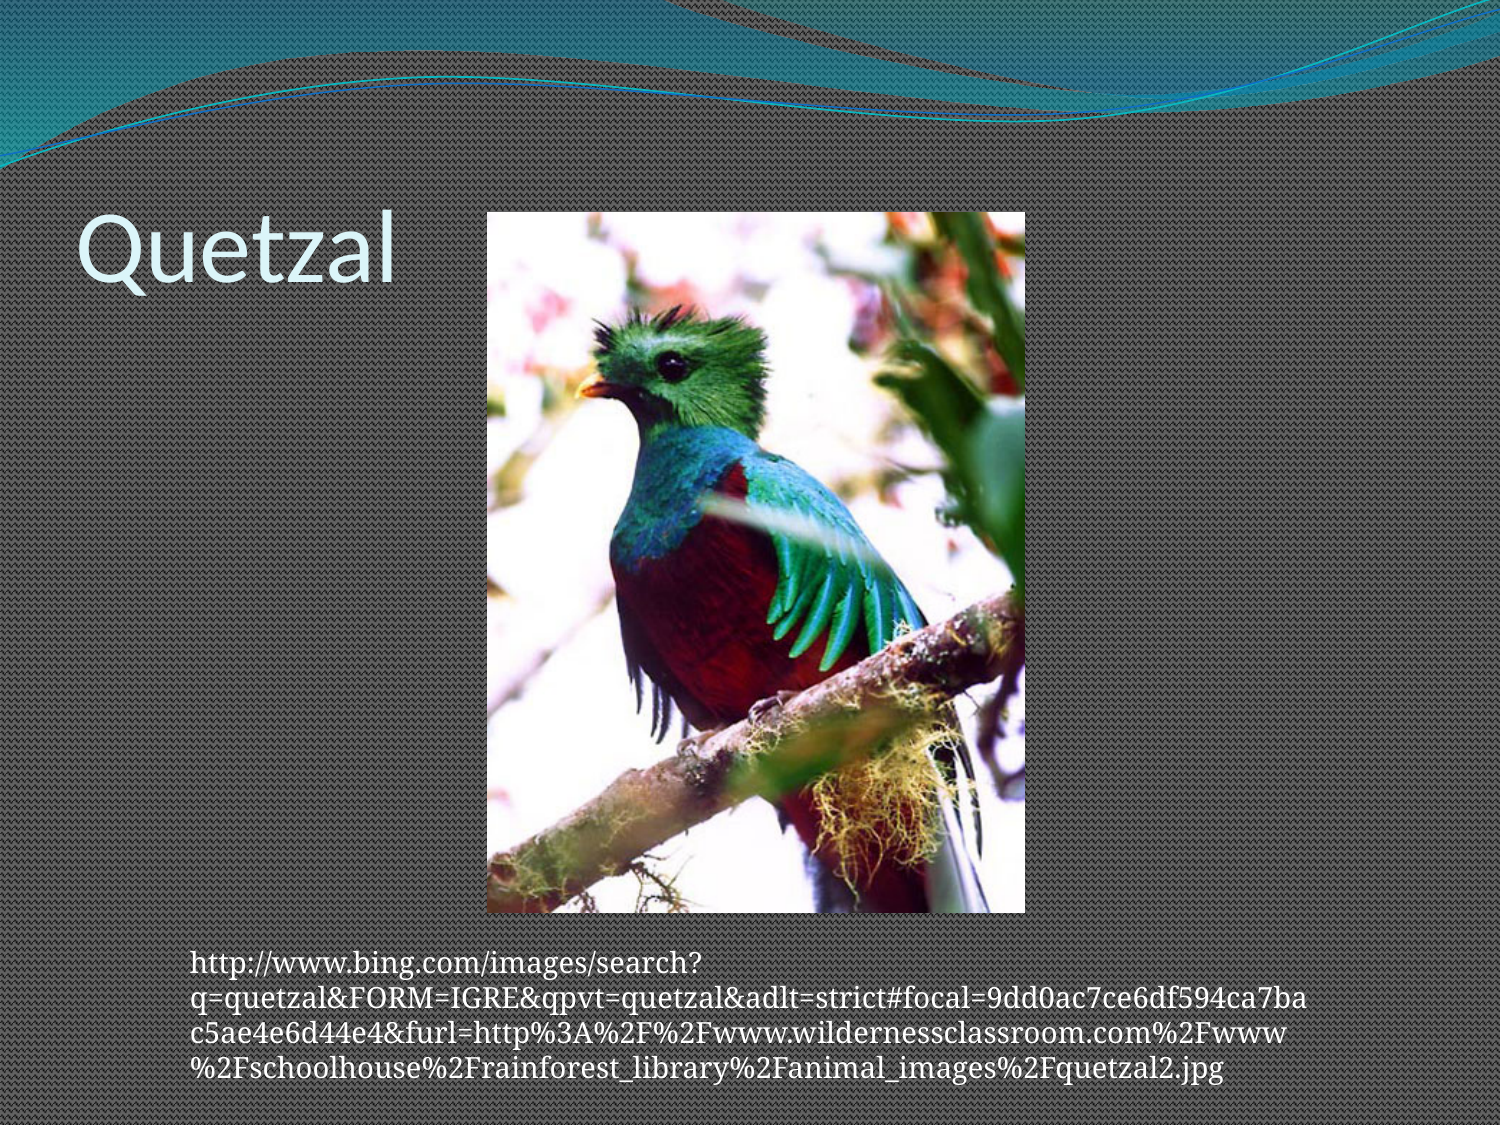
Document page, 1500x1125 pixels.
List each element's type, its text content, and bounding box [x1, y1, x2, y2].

text_box http://www.bing.com/images/search?q=quetzal&FORM=IGRE&qpvt=quetzal&adlt=strict#focal=9dd0ac7ce6df594ca7bac5ae4e6d44e4&furl=http%3A%2F%2Fwww.wildernessclassroom.com%2Fwww%2Fschoolhouse%2Frainforest_library%2Fanimal_images%2Fquetzal2.jpg [174, 937, 1338, 1092]
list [487, 212, 1025, 913]
title Quetzal [75, 115, 1425, 303]
